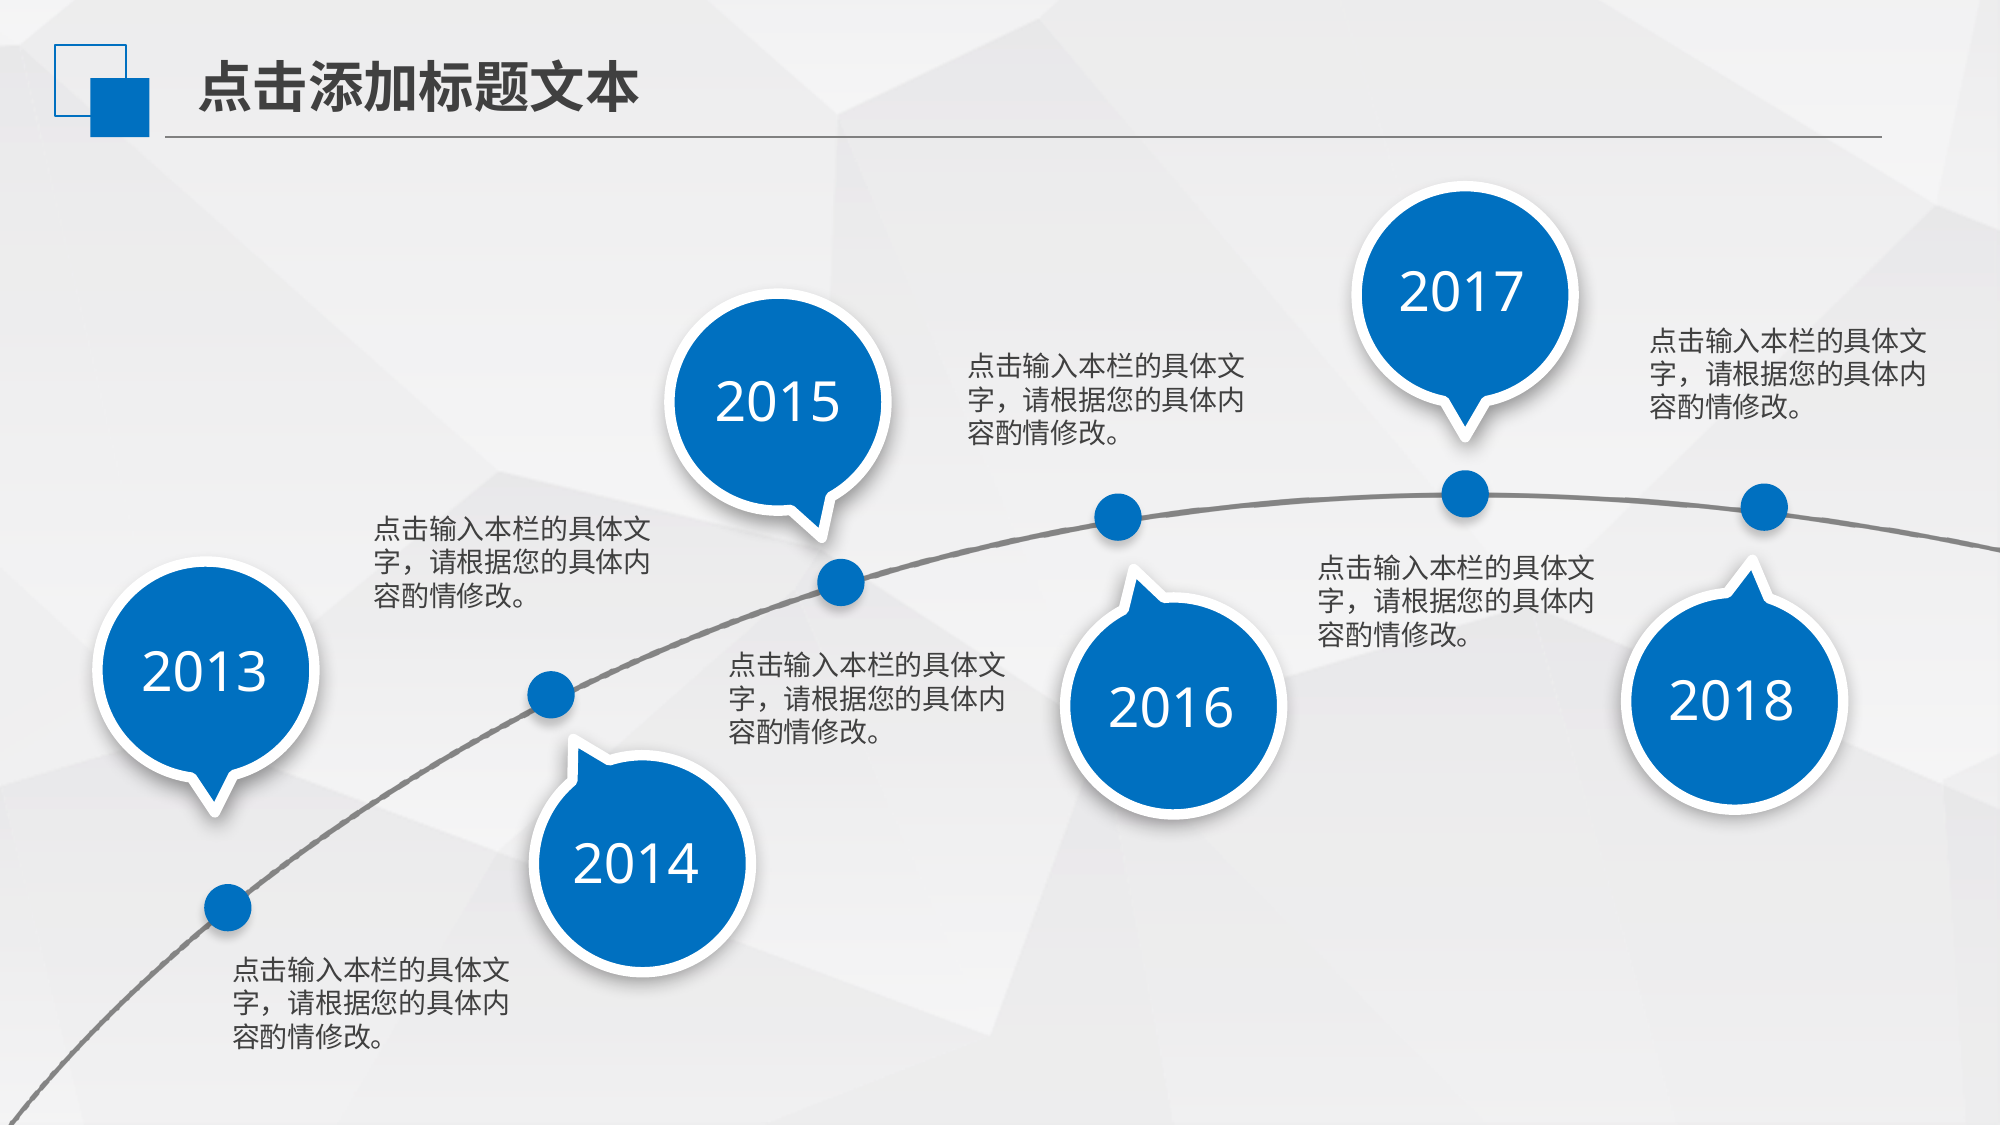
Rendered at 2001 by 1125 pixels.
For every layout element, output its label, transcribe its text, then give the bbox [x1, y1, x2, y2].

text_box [1628, 558, 1846, 811]
text_box 点击添加标题文本 [182, 44, 656, 127]
picture [0, 0, 2000, 1125]
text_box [1356, 185, 1574, 438]
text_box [674, 292, 892, 545]
text_box 点击输入本栏的具体文字，请根据您的具体内容酌情修改。 [952, 341, 1264, 442]
text_box 点击输入本栏的具体文字，请根据您的具体内容酌情修改。 [1634, 316, 1946, 431]
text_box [525, 722, 743, 975]
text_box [98, 561, 316, 813]
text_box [1060, 563, 1278, 816]
